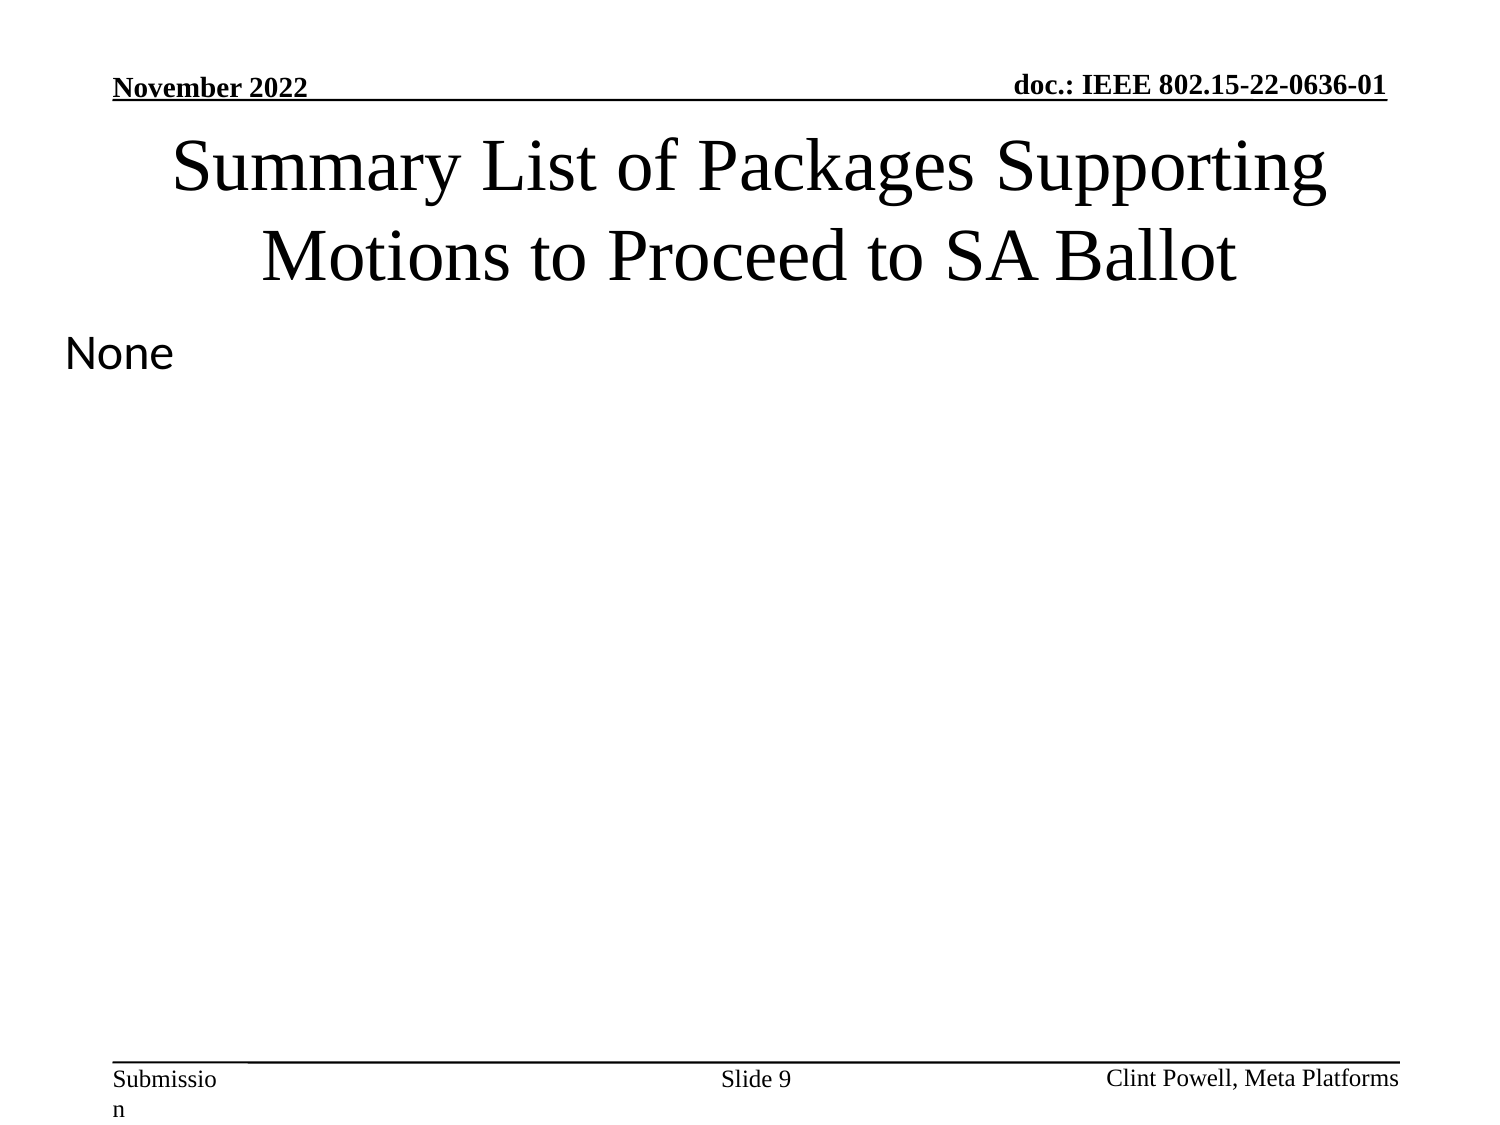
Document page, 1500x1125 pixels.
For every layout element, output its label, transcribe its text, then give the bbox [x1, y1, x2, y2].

slide_number Slide 9 [712, 1062, 800, 1093]
text_box None [50, 312, 1450, 428]
text_box Summary List of Packages Supporting Motions to Proceed to SA Ballot [112, 117, 1388, 293]
